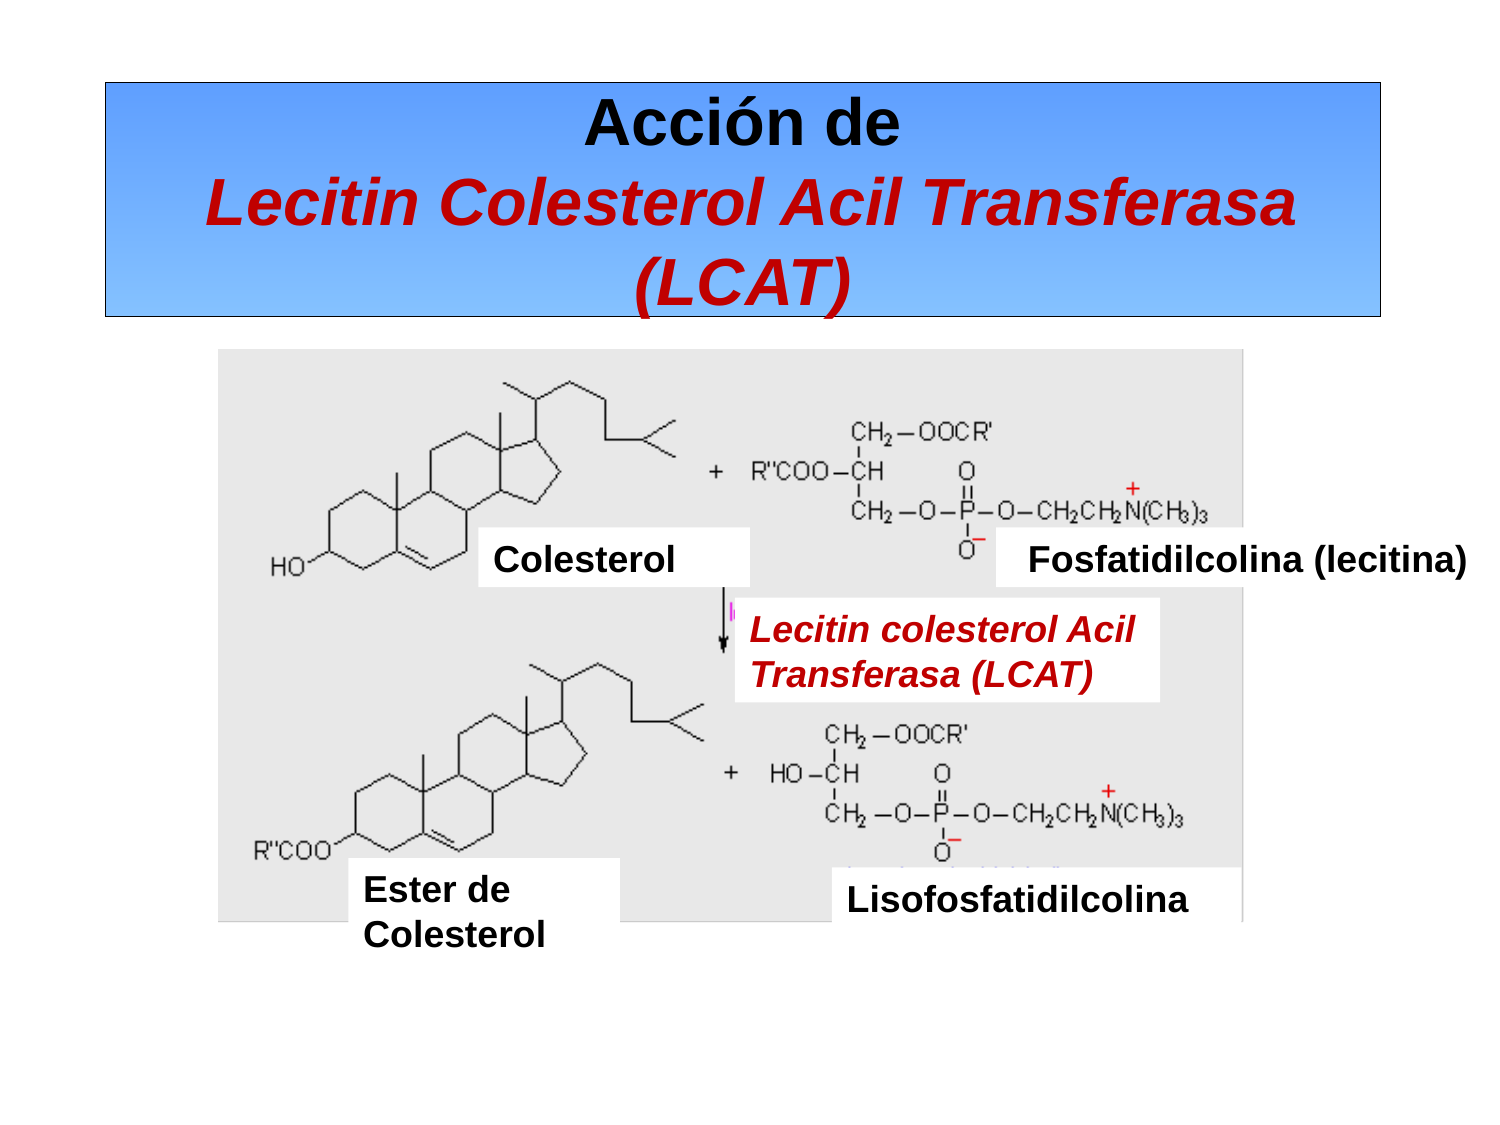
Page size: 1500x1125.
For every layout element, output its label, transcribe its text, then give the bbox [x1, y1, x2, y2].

picture [218, 349, 1247, 924]
title Acción de Lecitin Colesterol Acil Transferasa (LCAT) [105, 82, 1381, 317]
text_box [348, 527, 1500, 994]
